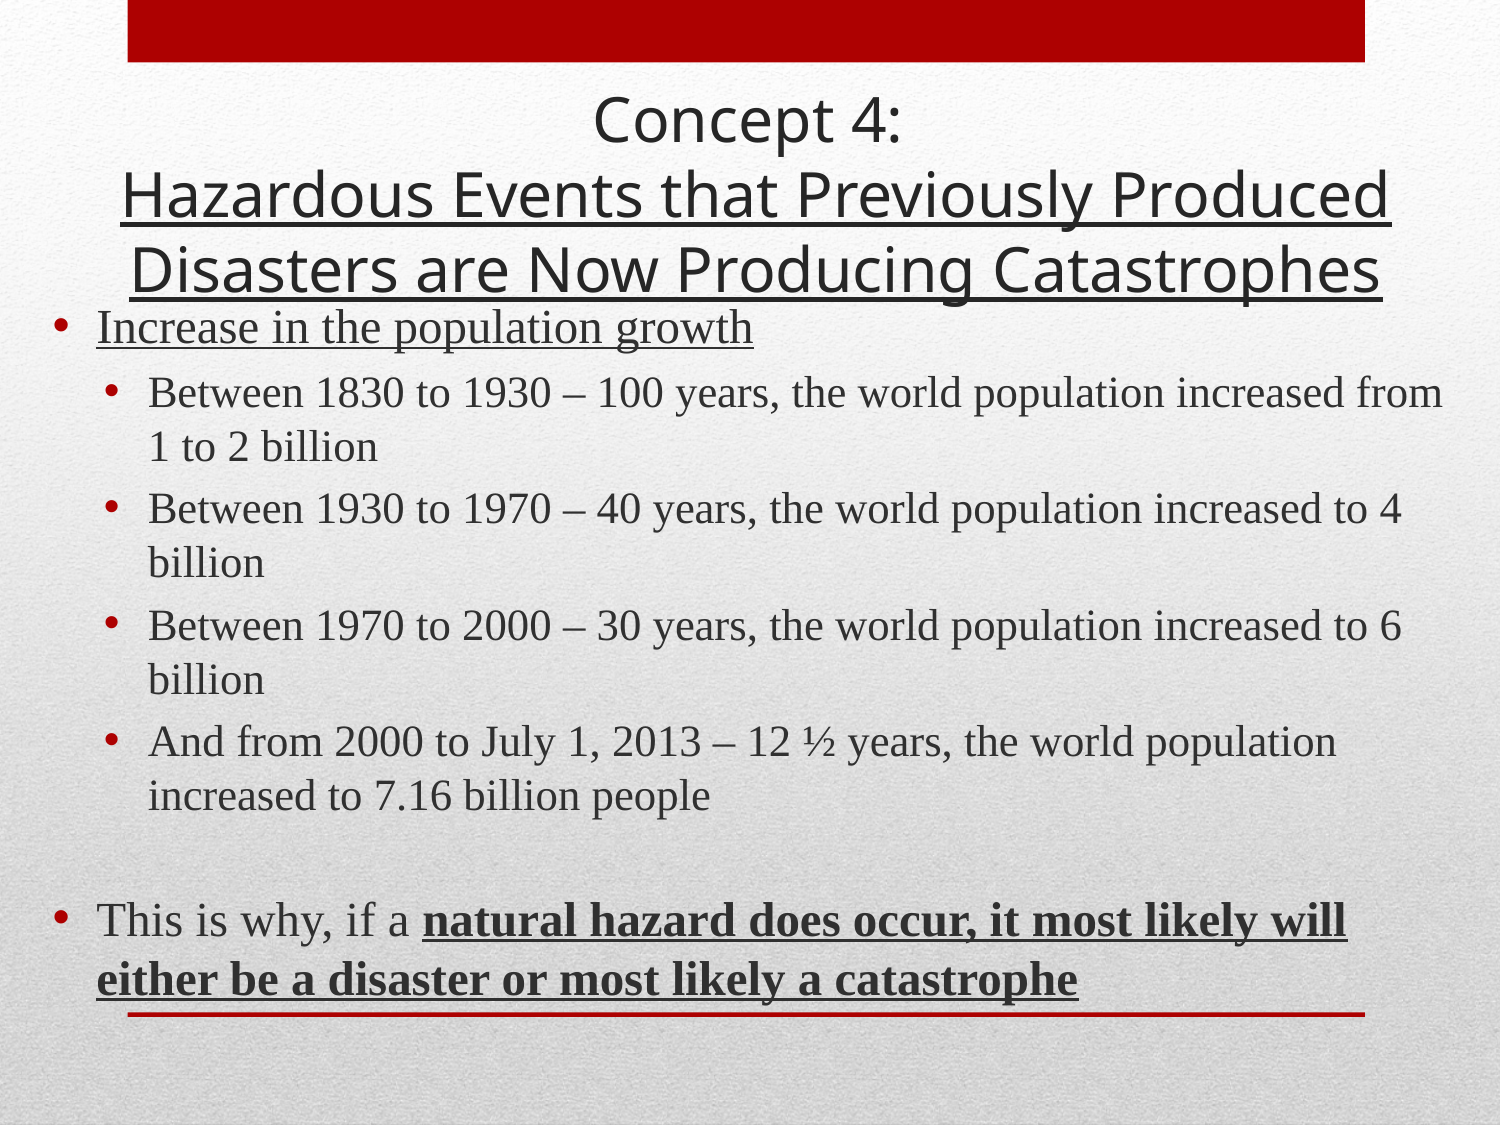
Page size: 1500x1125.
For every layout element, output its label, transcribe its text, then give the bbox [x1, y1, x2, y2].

text_box Concept 4: Hazardous Events that Previously Produced Disasters are Now Producing Catastrophes [12, 62, 1500, 313]
list Increase in the population growth Between 1830 to 1930 – 100 years, the world population increased from 1 to 2 billion Between 1930 to 1970 – 40 years, the world population increased to 4 billion Between 1970 to 2000 – 30 years, the world population increased to 6 billion And from 2000 to July 1, 2013 – 12 ½ years, the world population increased to 7.16 billion people This is why, if a natural hazard does occur, it most likely will either be a disaster or most likely a catastrophe [37, 313, 1475, 1013]
